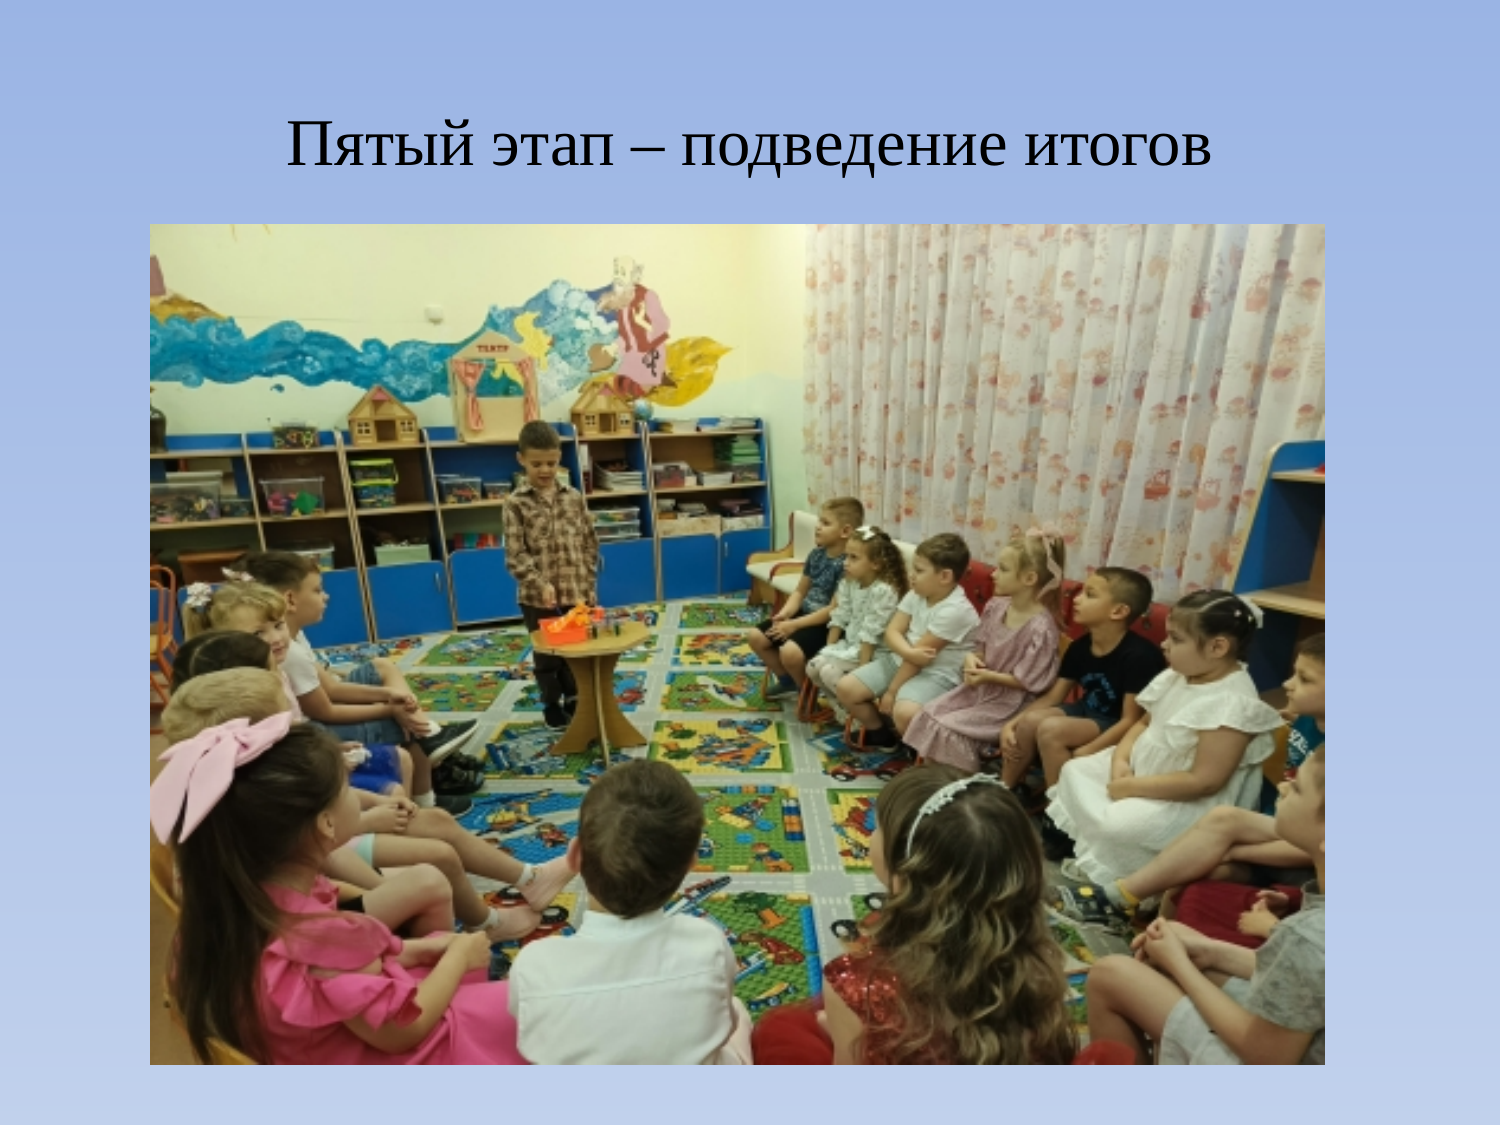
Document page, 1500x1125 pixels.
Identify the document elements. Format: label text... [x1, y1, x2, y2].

title Пятый этап – подведение итогов [75, 45, 1425, 233]
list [149, 224, 1326, 1066]
